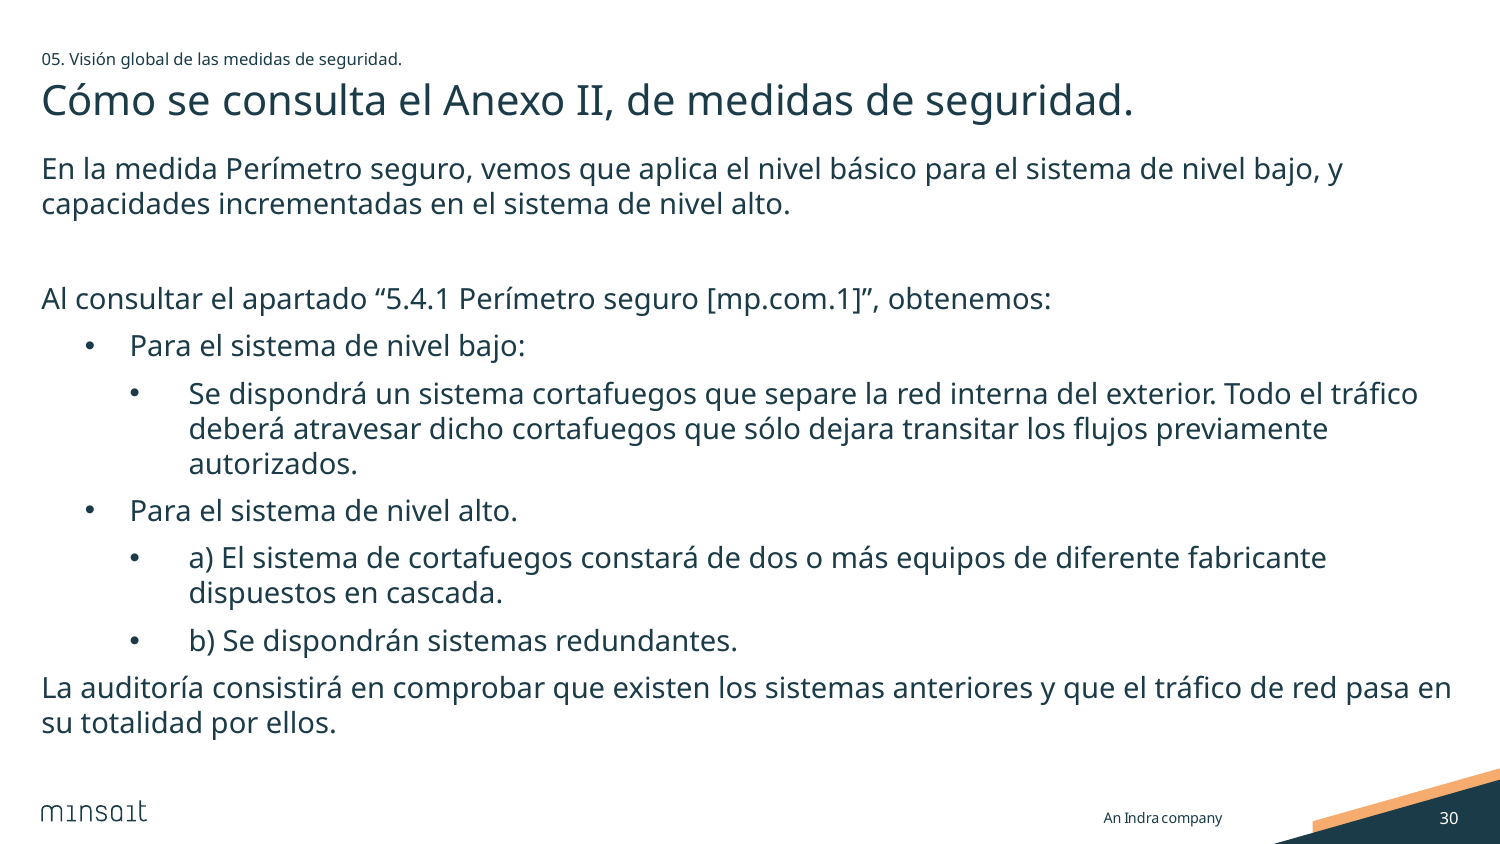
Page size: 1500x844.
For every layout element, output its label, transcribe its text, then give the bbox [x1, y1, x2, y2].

title Cómo se consulta el Anexo II, de medidas de seguridad. [41, 79, 1459, 150]
list 05. Visión global de las medidas de seguridad. [41, 43, 1459, 75]
text_box En la medida Perímetro seguro, vemos que aplica el nivel básico para el sistema de nivel bajo, y capacidades incrementadas en el sistema de nivel alto. Al consultar el apartado “5.4.1 Perímetro seguro [mp.com.1]”, obtenemos: Para el sistema de nivel bajo: Se dispondrá un sistema cortafuegos que separe la red interna del exterior. Todo el tráfico deberá atravesar dicho cortafuegos que sólo dejara transitar los flujos previamente autorizados. Para el sistema de nivel alto. a) El sistema de cortafuegos constará de dos o más equipos de diferente fabricante dispuestos en cascada. b) Se dispondrán sistemas redundantes. La auditoría consistirá en comprobar que existen los sistemas anteriores y que el tráfico de red pasa en su totalidad por ellos. [41, 150, 1459, 436]
